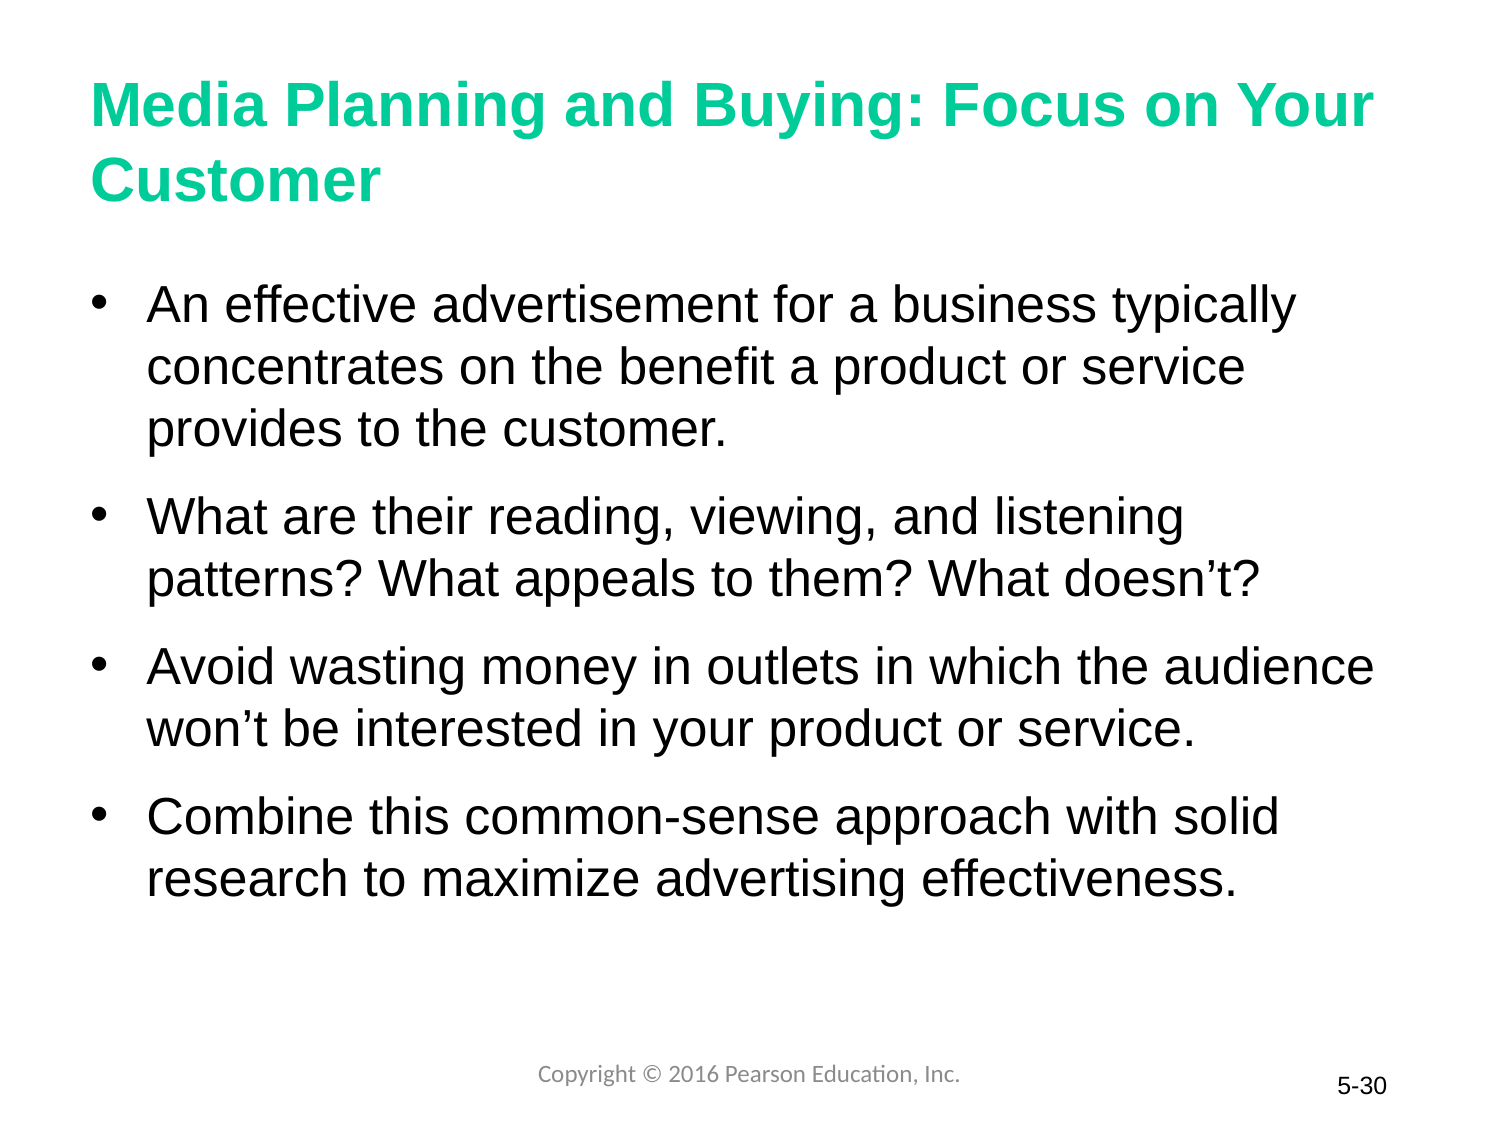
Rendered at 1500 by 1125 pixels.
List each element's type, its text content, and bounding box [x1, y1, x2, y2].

footer Copyright © 2016 Pearson Education, Inc. [512, 1042, 988, 1103]
title Media Planning and Buying: Focus on Your Customer [75, 45, 1425, 233]
list An effective advertisement for a business typically concentrates on the benefit a product or service provides to the customer. What are their reading, viewing, and listening patterns? What appeals to them? What doesn’t? Avoid wasting money in outlets in which the audience won’t be interested in your product or service. Combine this common-sense approach with solid research to maximize advertising effectiveness. [75, 262, 1425, 1038]
